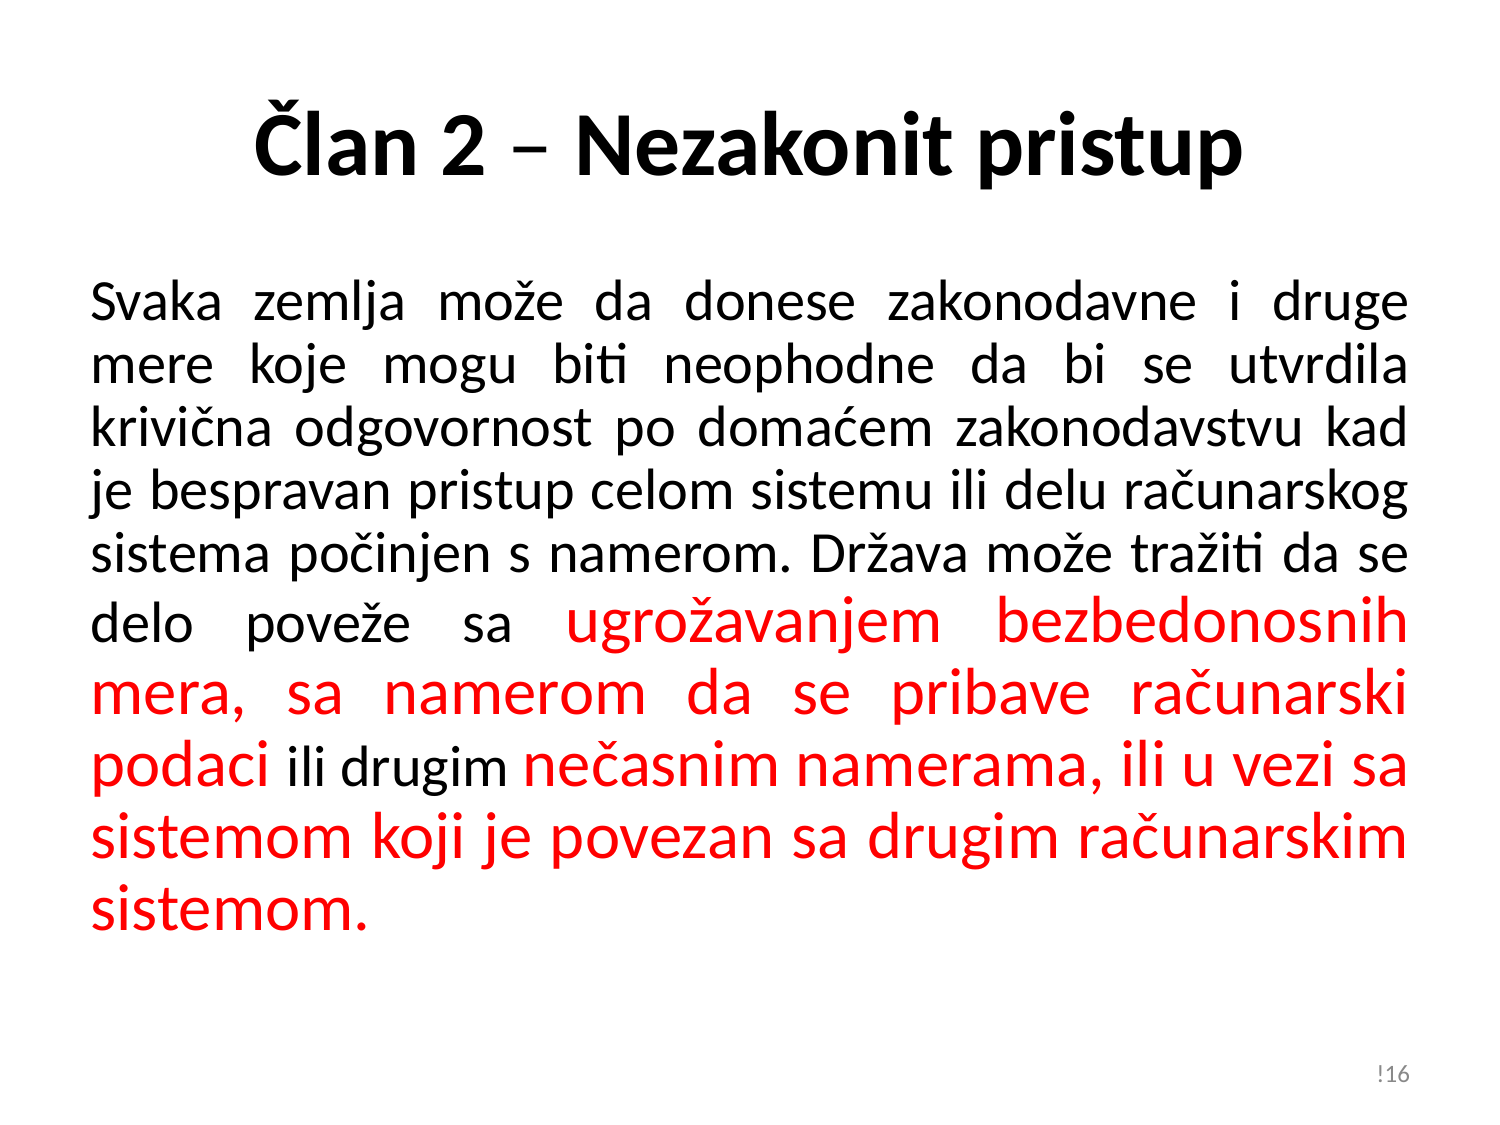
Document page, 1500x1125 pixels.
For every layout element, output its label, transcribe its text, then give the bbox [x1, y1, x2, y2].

title Član 2 – Nezakonit pristup [74, 44, 1426, 233]
slide_number !16 [1074, 1042, 1425, 1103]
list Svaka zemlja može da donese zakonodavne i druge mere koje mogu biti neophodne da bi se utvrdila krivična odgovornost po domaćem zakonodavstvu kad je bespravan pristup celom sistemu ili delu računarskog sistema počinjen s namerom. Država može tražiti da se delo poveže sa ugrožavanjem bezbedonosnih mera, sa namerom da se pribave računarski podaci ili drugim nečasnim namerama, ili u vezi sa sistemom koji je povezan sa drugim računarskim sistemom. [74, 262, 1426, 1006]
